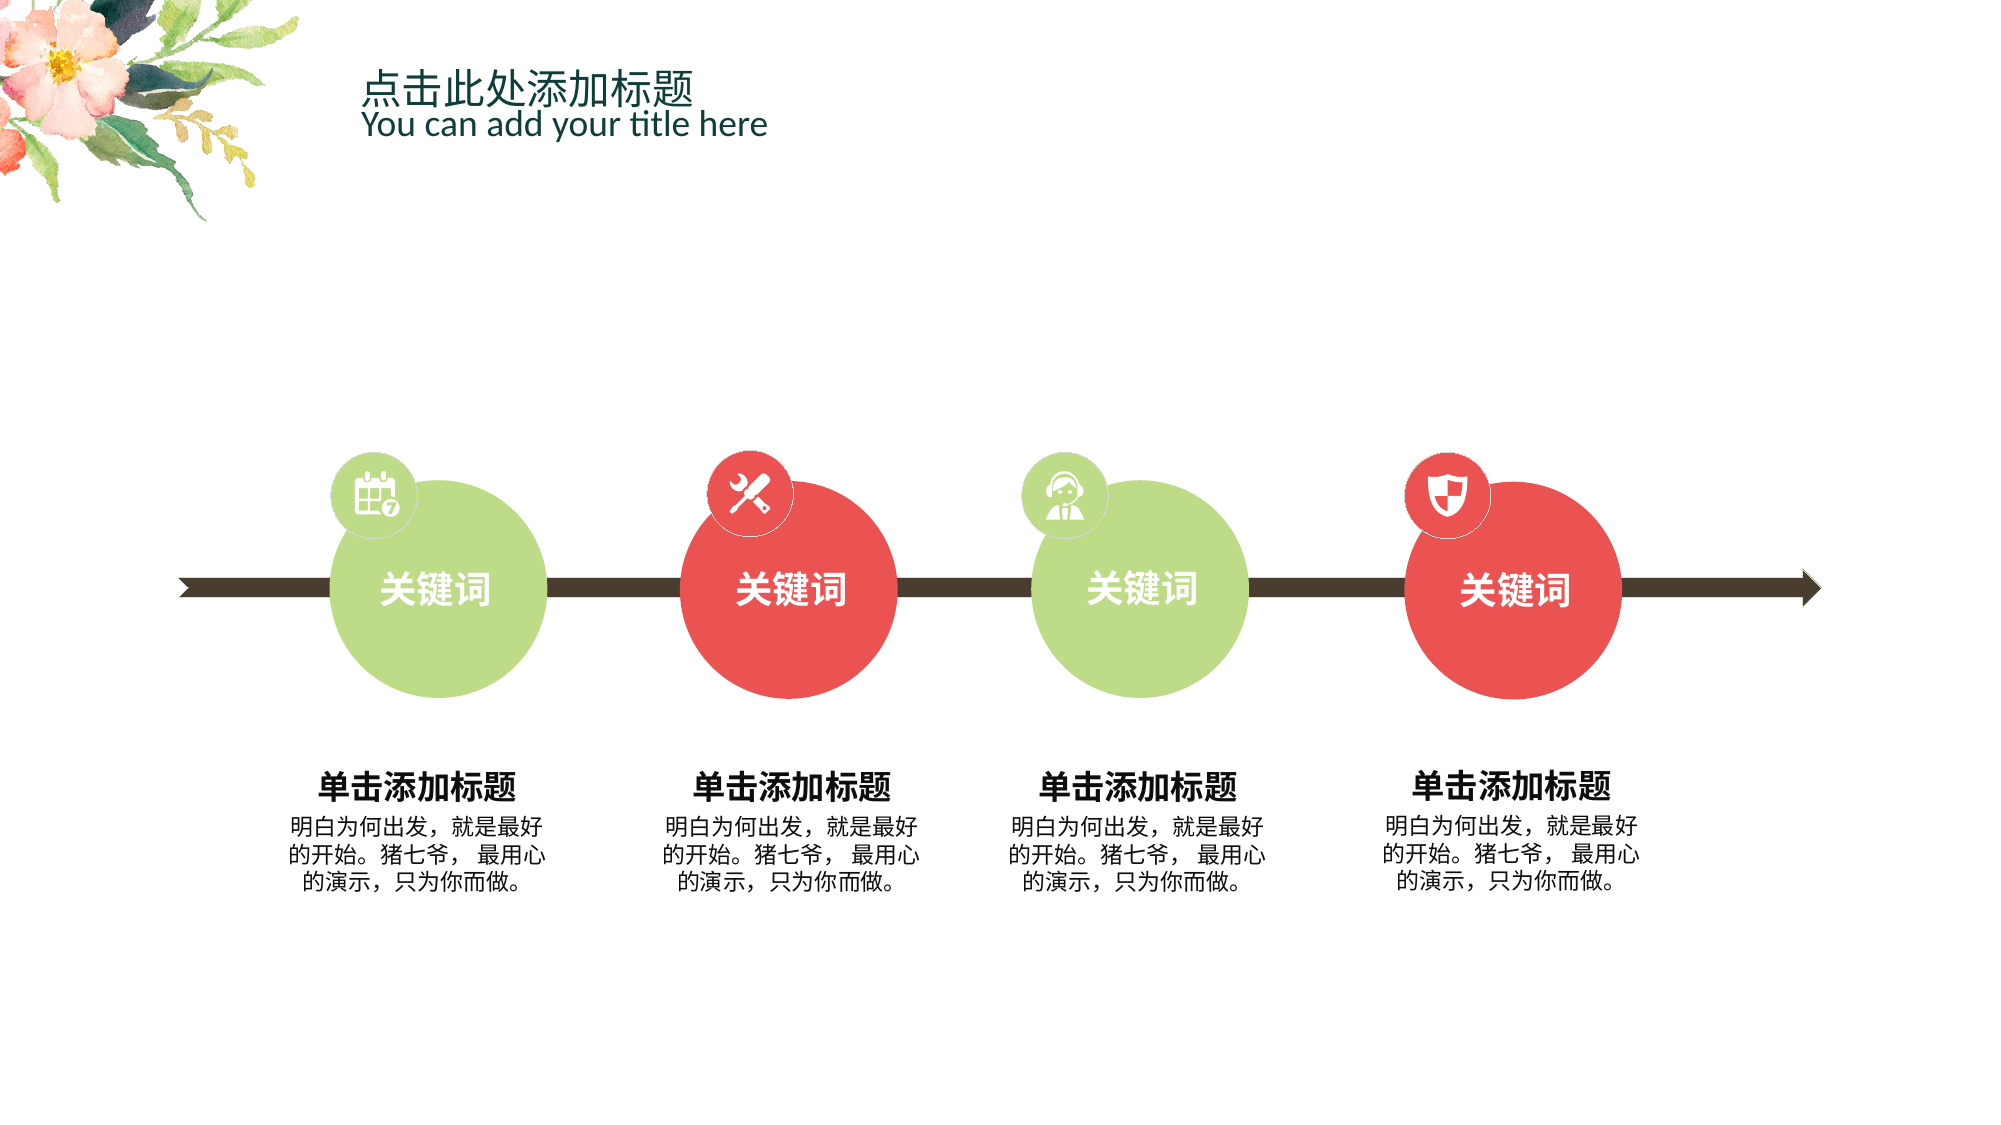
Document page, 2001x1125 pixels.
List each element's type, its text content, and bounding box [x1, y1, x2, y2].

text_box 明白为何出发，就是最好的开始。猪七爷， 最用心的演示，只为你而做。 [280, 812, 555, 896]
text_box 点击此处添加标题 [345, 55, 710, 121]
text_box [330, 452, 418, 539]
text_box [729, 473, 771, 514]
text_box [1034, 479, 1246, 559]
text_box 关键词 [954, 559, 1330, 616]
text_box [1021, 452, 1109, 539]
text_box You can add your title here [346, 91, 785, 152]
text_box [682, 617, 896, 700]
text_box [1404, 452, 1491, 539]
text_box [682, 480, 895, 561]
text_box [1704, 568, 1822, 608]
text_box [381, 498, 400, 517]
text_box 单击添加标题 [1324, 757, 1699, 813]
text_box [354, 470, 395, 515]
text_box 单击添加标题 [950, 758, 1326, 814]
text_box [178, 577, 248, 598]
text_box 明白为何出发，就是最好的开始。猪七爷， 最用心的演示，只为你而做。 [1006, 812, 1270, 896]
picture [0, 0, 306, 224]
text_box 关键词 [248, 561, 604, 617]
text_box [1407, 480, 1620, 561]
text_box [706, 450, 794, 537]
text_box [1427, 474, 1468, 517]
text_box 明白为何出发，就是最好的开始。猪七爷， 最用心的演示，只为你而做。 [1379, 811, 1644, 895]
text_box [1406, 618, 1620, 701]
text_box 单击添加标题 [229, 758, 604, 814]
text_box [332, 479, 545, 561]
text_box 关键词 [1328, 561, 1704, 618]
text_box 明白为何出发，就是最好的开始。猪七爷， 最用心的演示，只为你而做。 [659, 812, 925, 896]
text_box [1045, 471, 1085, 520]
text_box 单击添加标题 [604, 758, 950, 814]
text_box [1033, 616, 1247, 700]
text_box 关键词 [604, 561, 979, 617]
text_box [332, 617, 545, 700]
